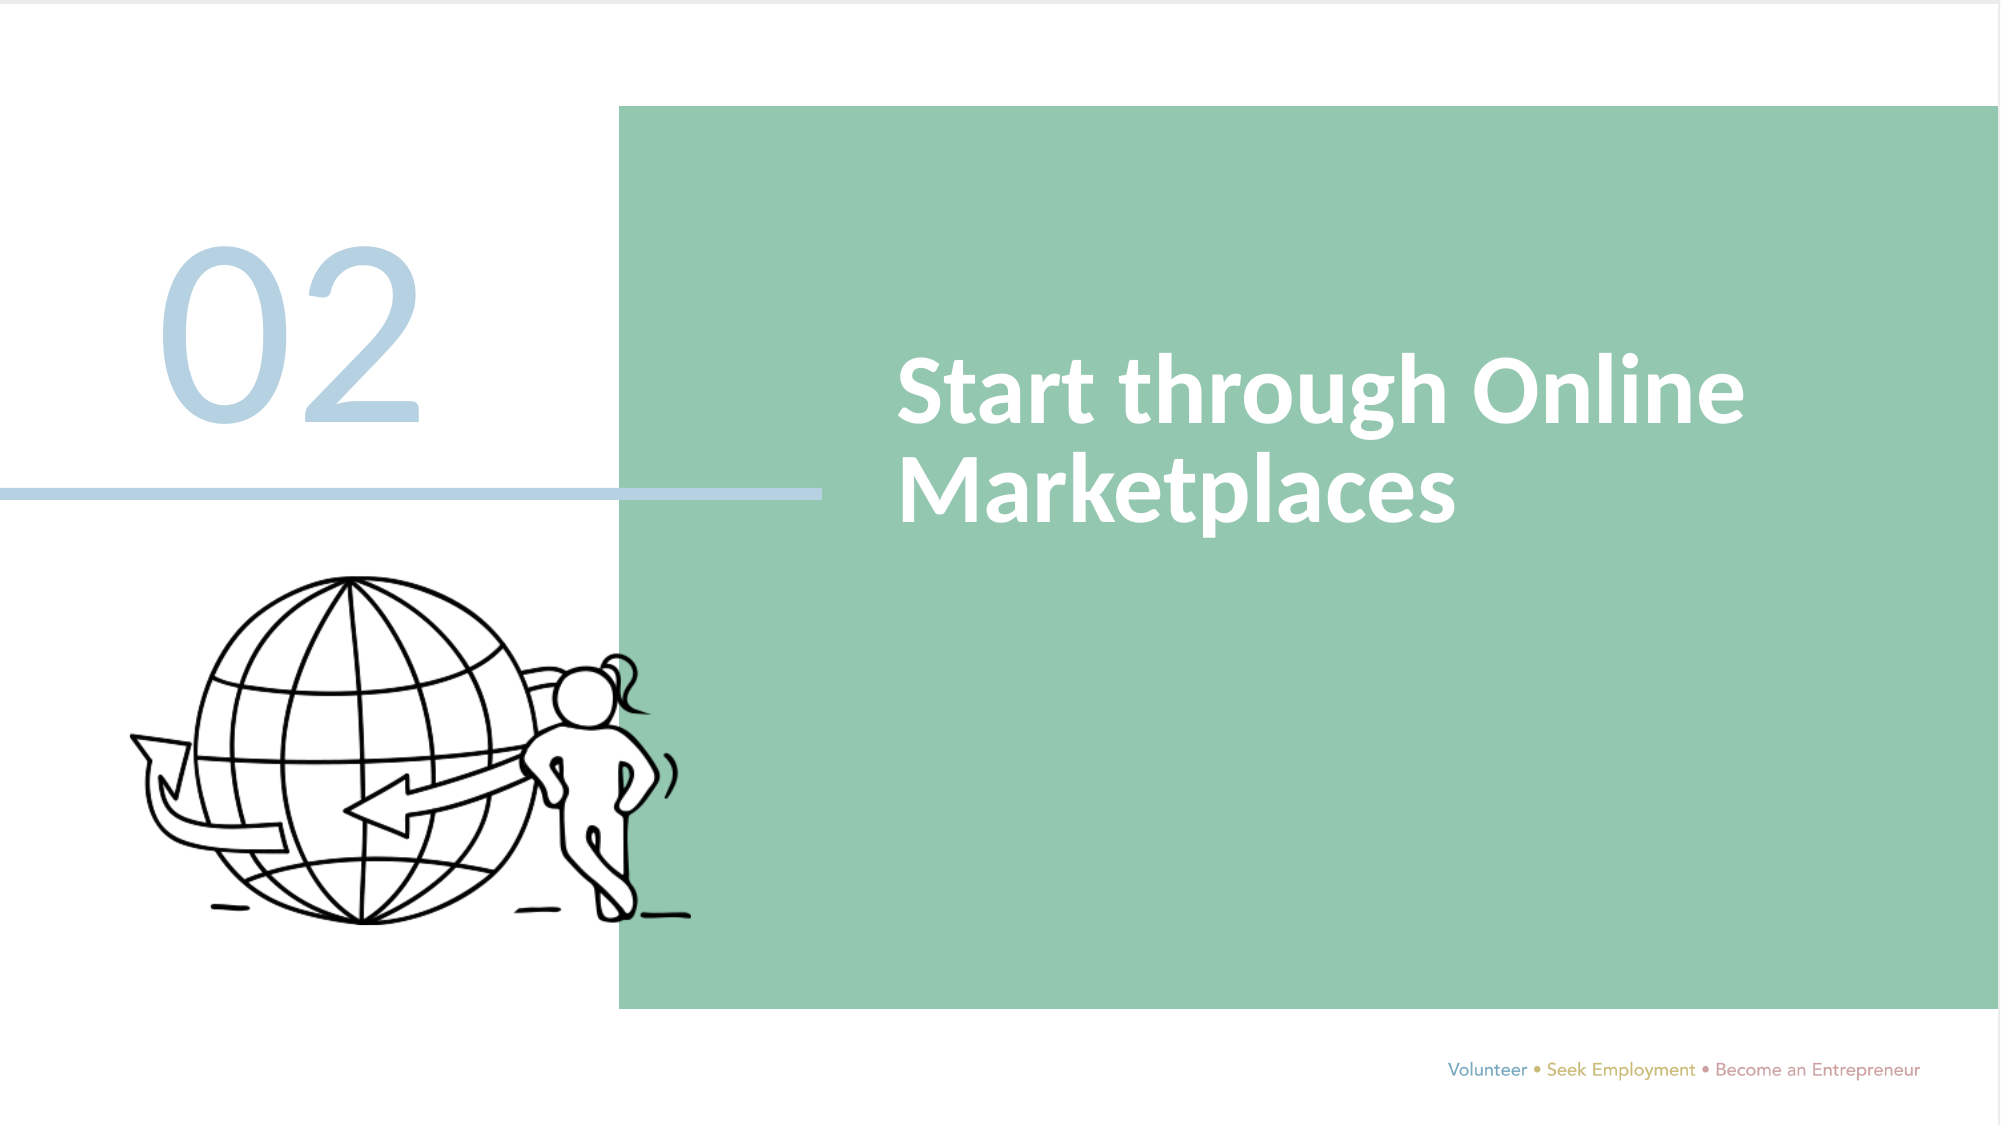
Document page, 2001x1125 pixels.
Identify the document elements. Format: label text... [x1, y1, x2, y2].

list 02 [141, 180, 481, 277]
list Start through Online Marketplaces [880, 336, 1797, 881]
picture [98, 503, 754, 955]
picture [1418, 1046, 1971, 1103]
